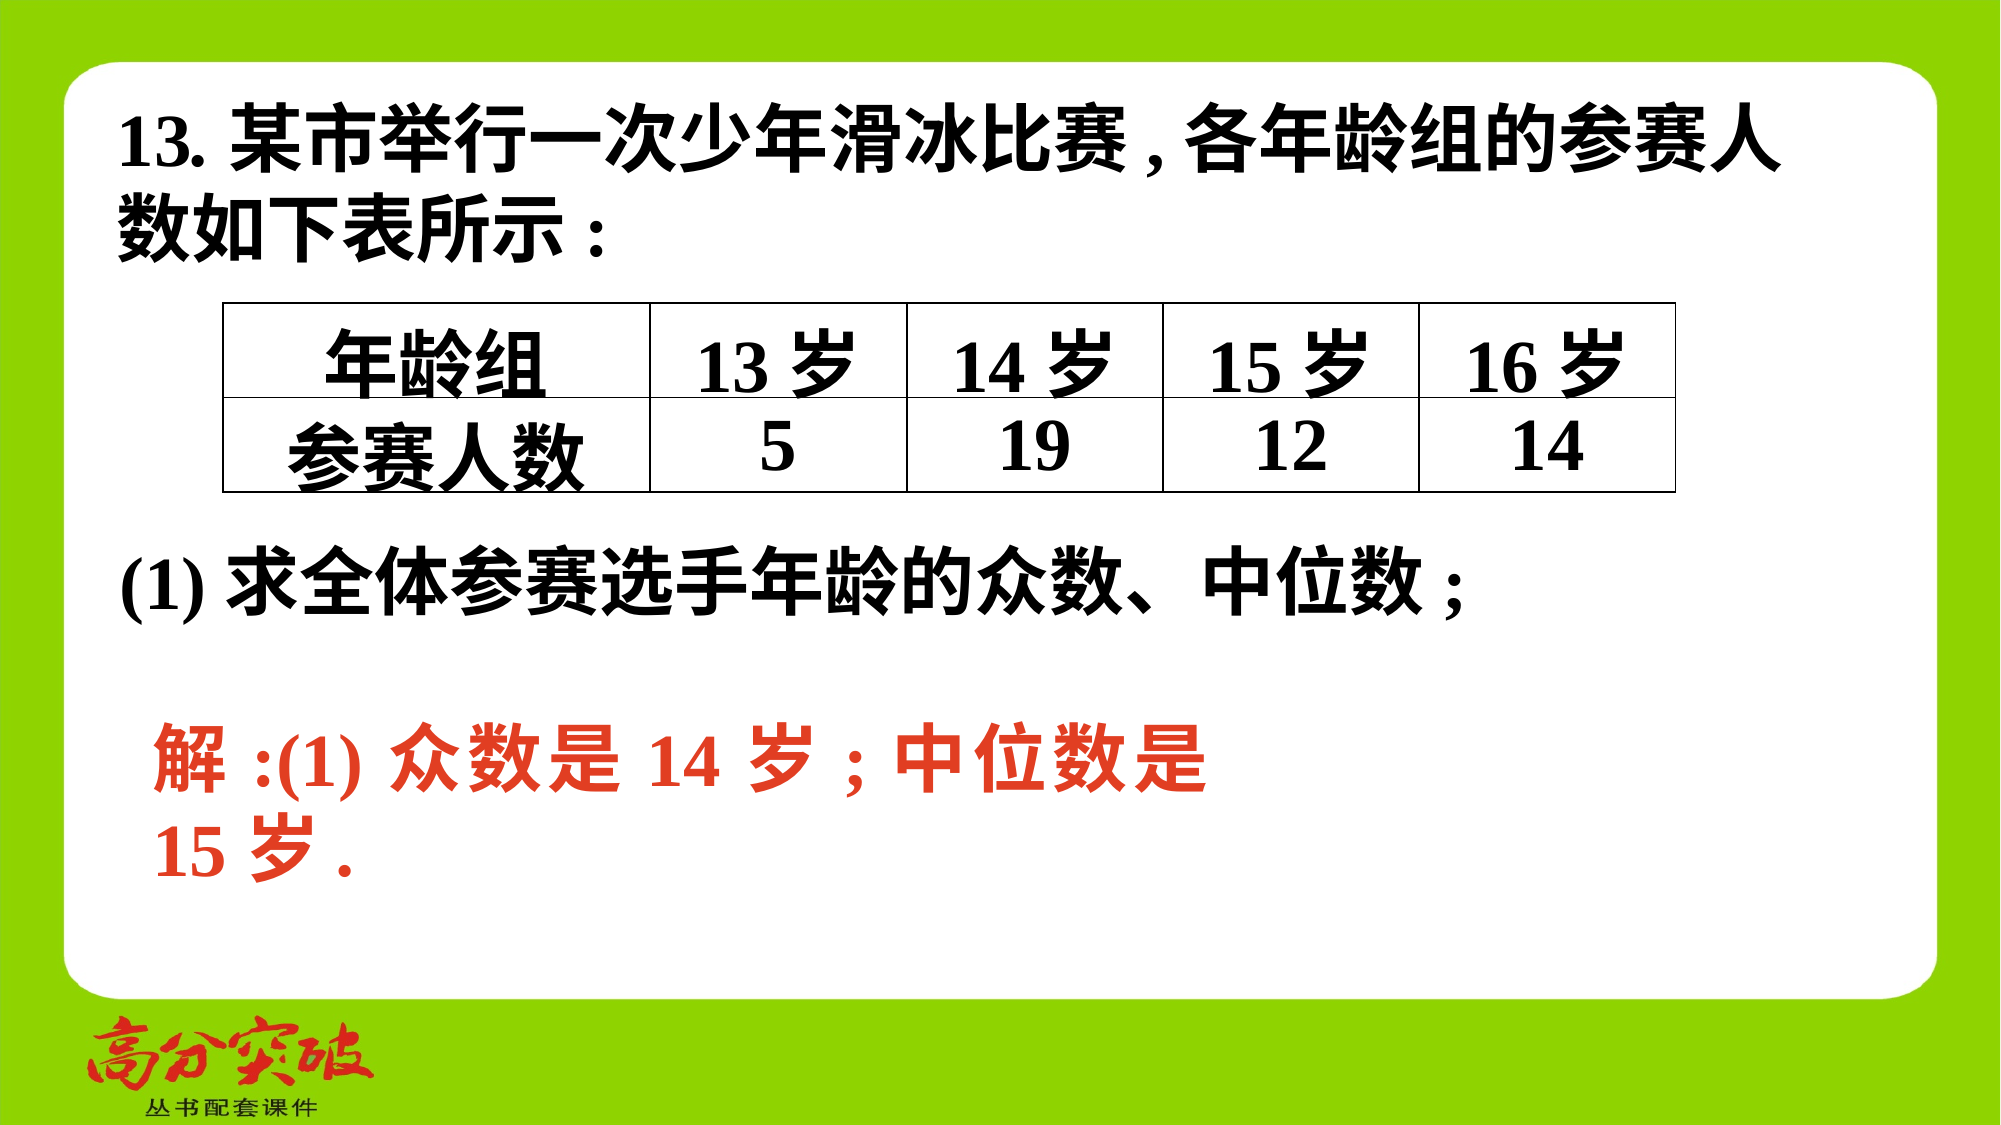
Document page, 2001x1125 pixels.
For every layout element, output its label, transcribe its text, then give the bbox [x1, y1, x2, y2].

table_header 14岁 [908, 304, 1162, 397]
text_box 解:(1)众数是14岁;中位数是15岁. [137, 704, 1241, 899]
table_header 年龄组 [224, 304, 649, 397]
table_cell 14 [1420, 398, 1675, 491]
table_cell 19 [908, 398, 1162, 491]
table_cell 参赛人数 [224, 398, 649, 491]
text_box 13.某市举行一次少年滑冰比赛,各年龄组的参赛人数如下表所示: [102, 83, 1863, 279]
table_header 15岁 [1164, 304, 1418, 397]
table_cell 5 [651, 398, 906, 491]
table_header 13岁 [651, 304, 906, 397]
text_box (1)求全体参赛选手年龄的众数、中位数; [104, 526, 1676, 632]
table_cell 12 [1164, 398, 1418, 491]
table_header 16岁 [1420, 304, 1675, 397]
picture [0, 0, 2001, 1125]
